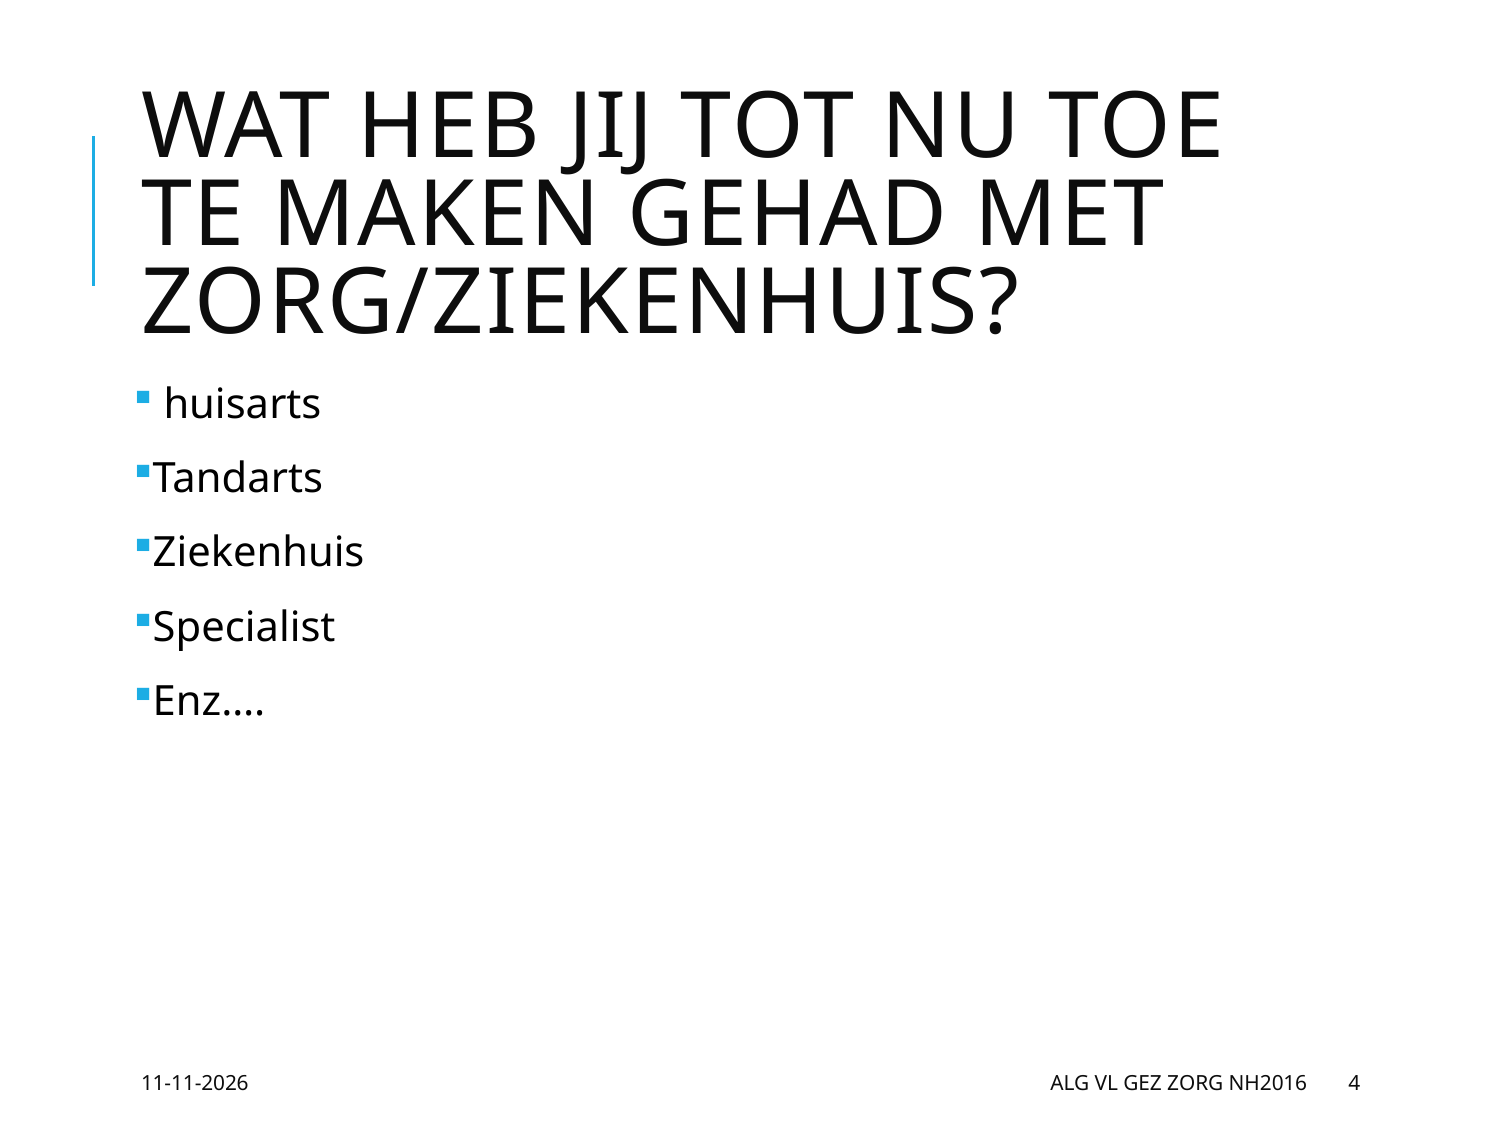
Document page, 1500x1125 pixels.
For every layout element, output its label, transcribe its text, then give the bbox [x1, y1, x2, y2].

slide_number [126, 1061, 392, 1107]
slide_number 4 [1333, 1061, 1454, 1107]
title Wat heb jij tot nu toe te maken gehad met zorg/ziekenhuis? [126, 96, 1322, 342]
list huisarts Tandarts Ziekenhuis Specialist Enz…. [126, 375, 1322, 1035]
footer Alg VL gez zorg NH2016 [595, 1061, 1322, 1107]
